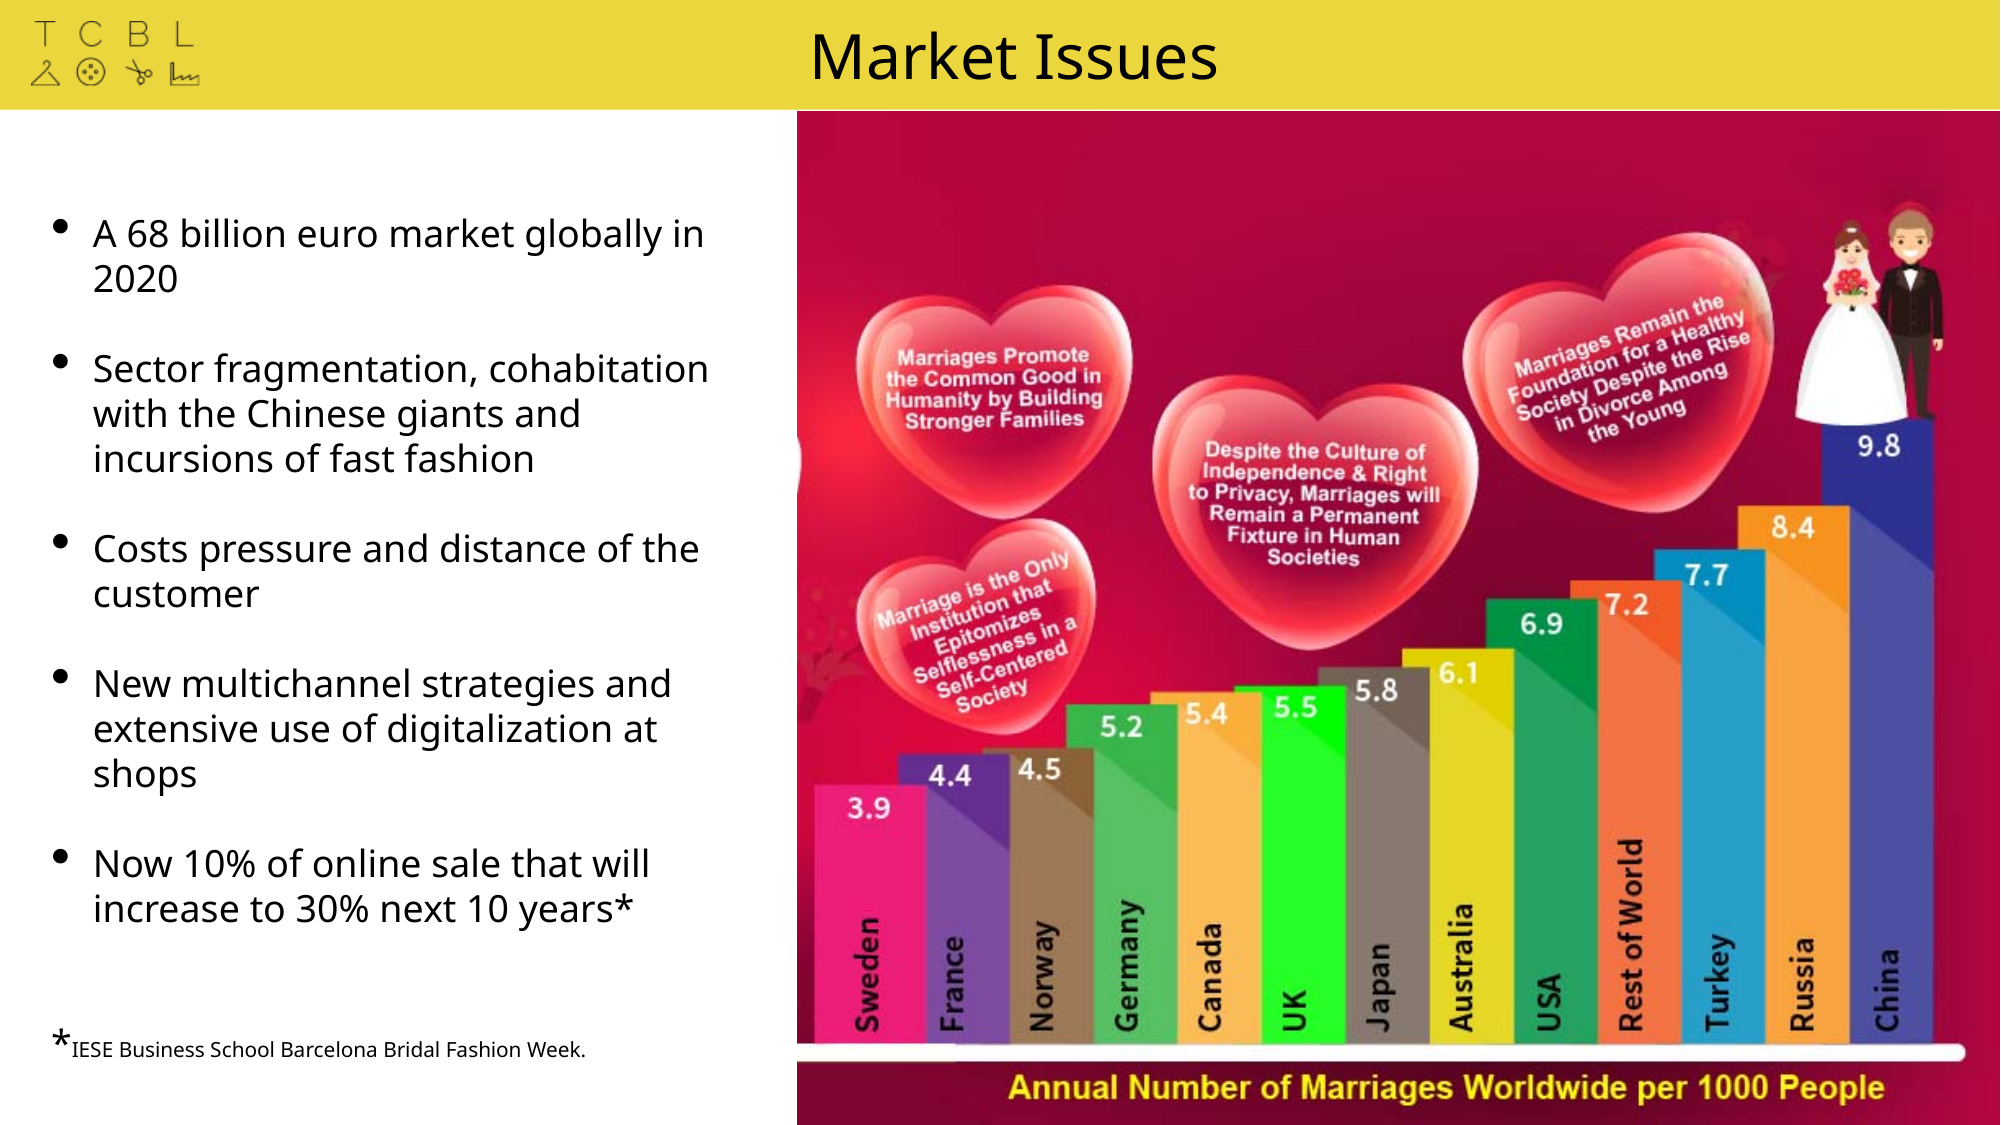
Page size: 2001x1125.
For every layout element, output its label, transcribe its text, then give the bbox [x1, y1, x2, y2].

picture [797, 110, 2000, 1125]
text_box A 68 billion euro market globally in 2020 Sector fragmentation, cohabitation with the Chinese giants and incursions of fast fashion Costs pressure and distance of the customer New multichannel strategies and extensive use of digitalization at shops Now 10% of online sale that will increase to 30% next 10 years* *IESE Business School Barcelona Bridal Fashion Week. [43, 157, 770, 1118]
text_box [0, 0, 2000, 110]
